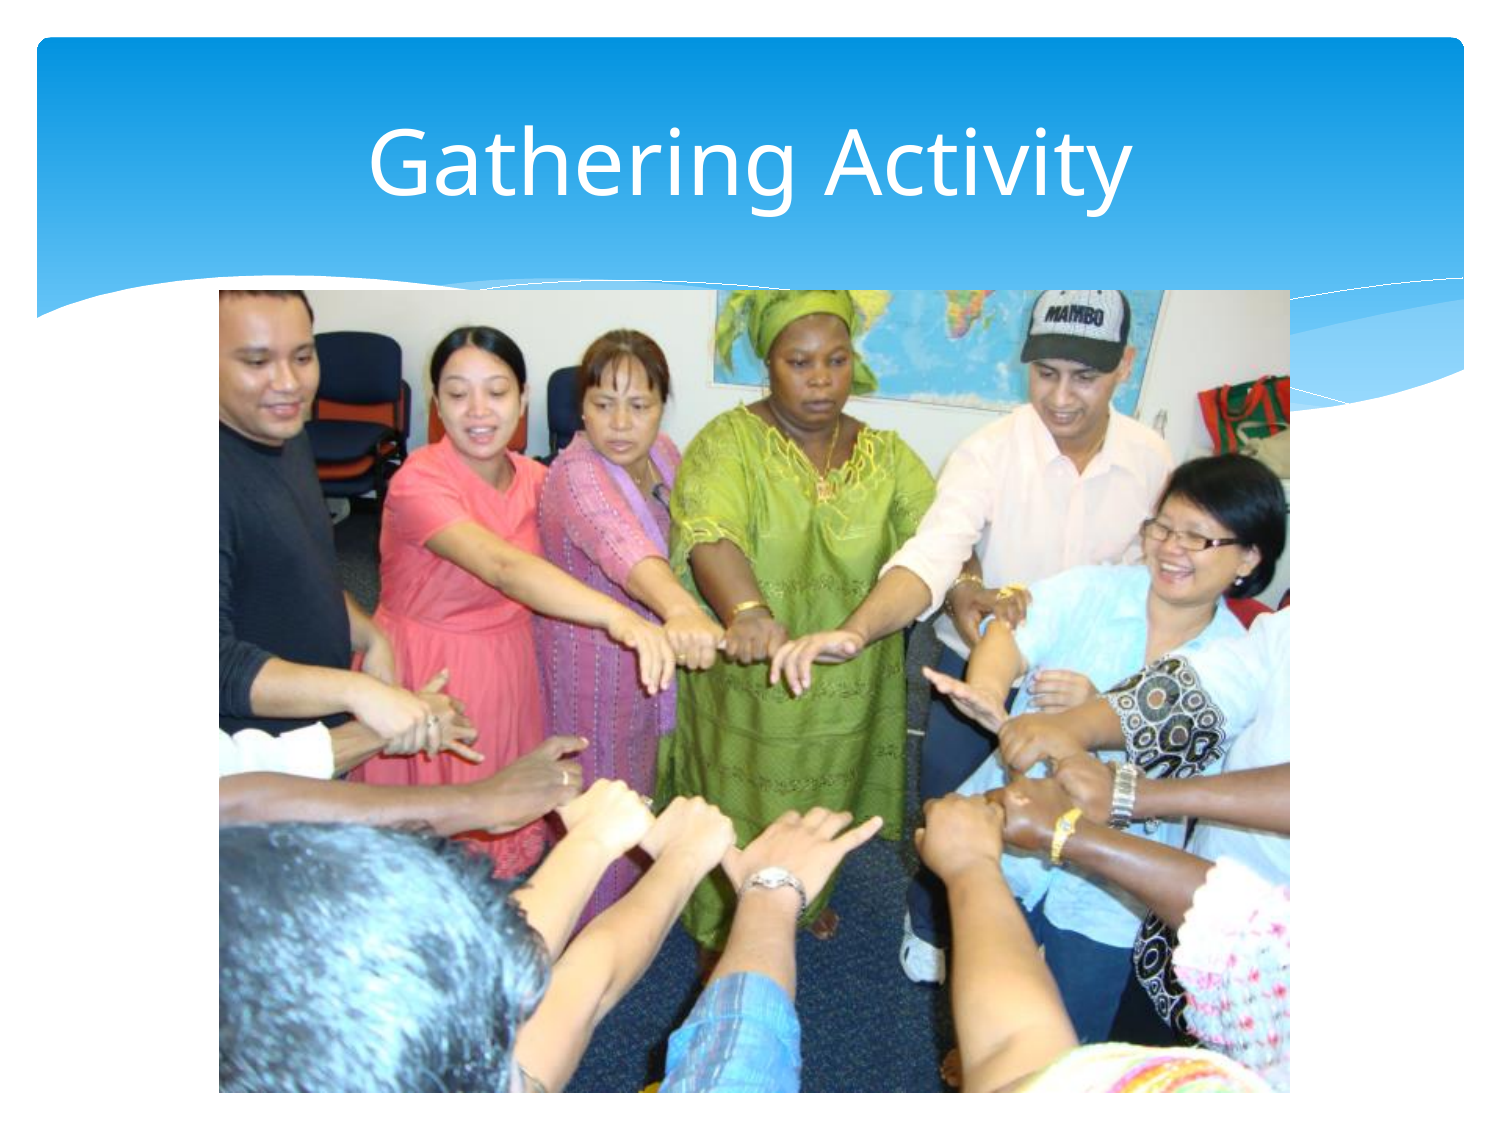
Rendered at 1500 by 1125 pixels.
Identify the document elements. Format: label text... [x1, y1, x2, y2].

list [219, 290, 1290, 1093]
title Gathering Activity [75, 55, 1425, 261]
